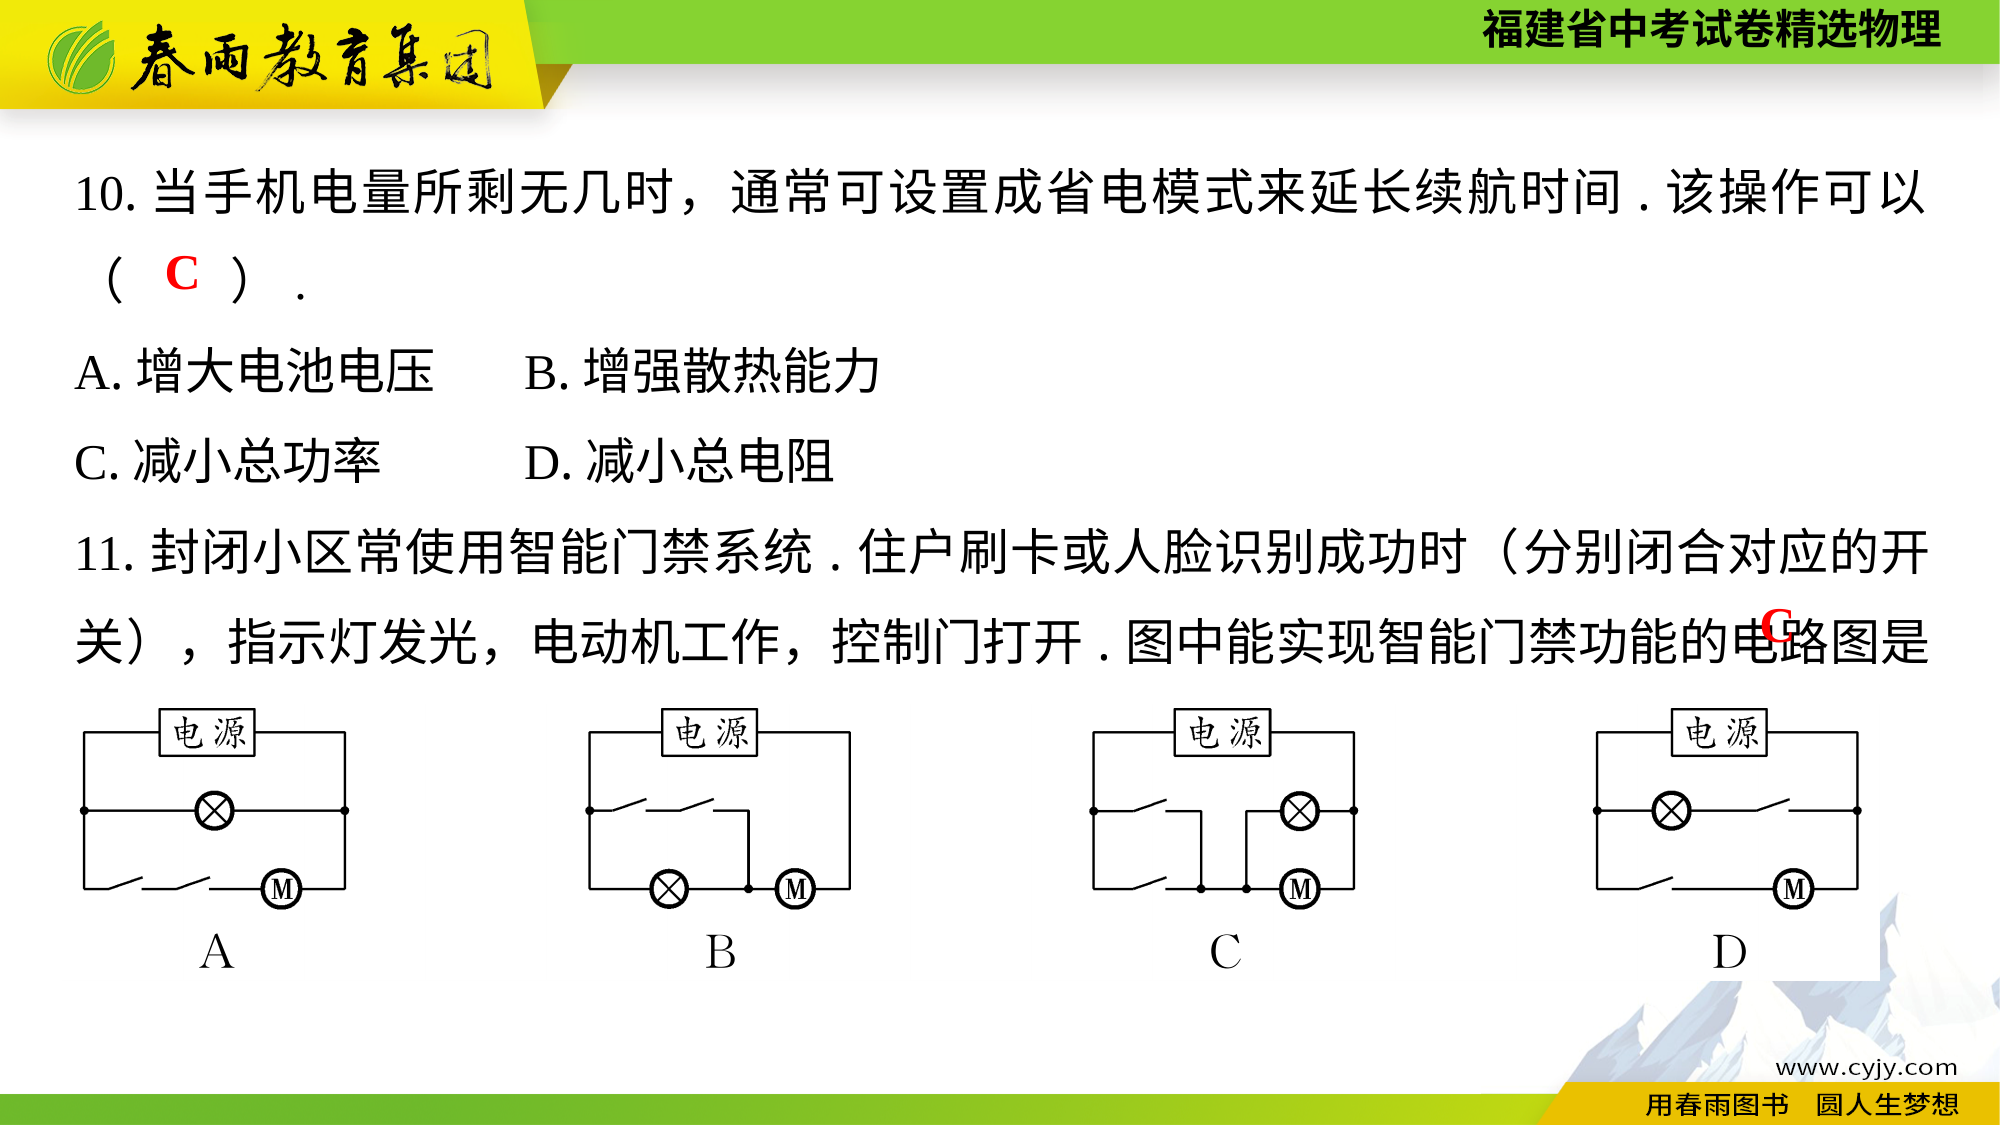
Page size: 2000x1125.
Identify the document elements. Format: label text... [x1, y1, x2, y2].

list 10.当手机电量所剩无几时，通常可设置成省电模式来延长续航时间.该操作可以（ ）. A.增大电池电压 B.增强散热能力 C.减小总功率 D.减小总电阻 11.封闭小区常使用智能门禁系统.住户刷卡或人脸识别成功时（分别闭合对应的开关），指示灯发光，电动机工作，控制门打开.图中能实现智能门禁功能的电路图是（ ）. [59, 122, 1944, 683]
picture [0, 0, 2000, 1125]
text_box C [149, 231, 216, 307]
text_box C [1744, 584, 1811, 660]
